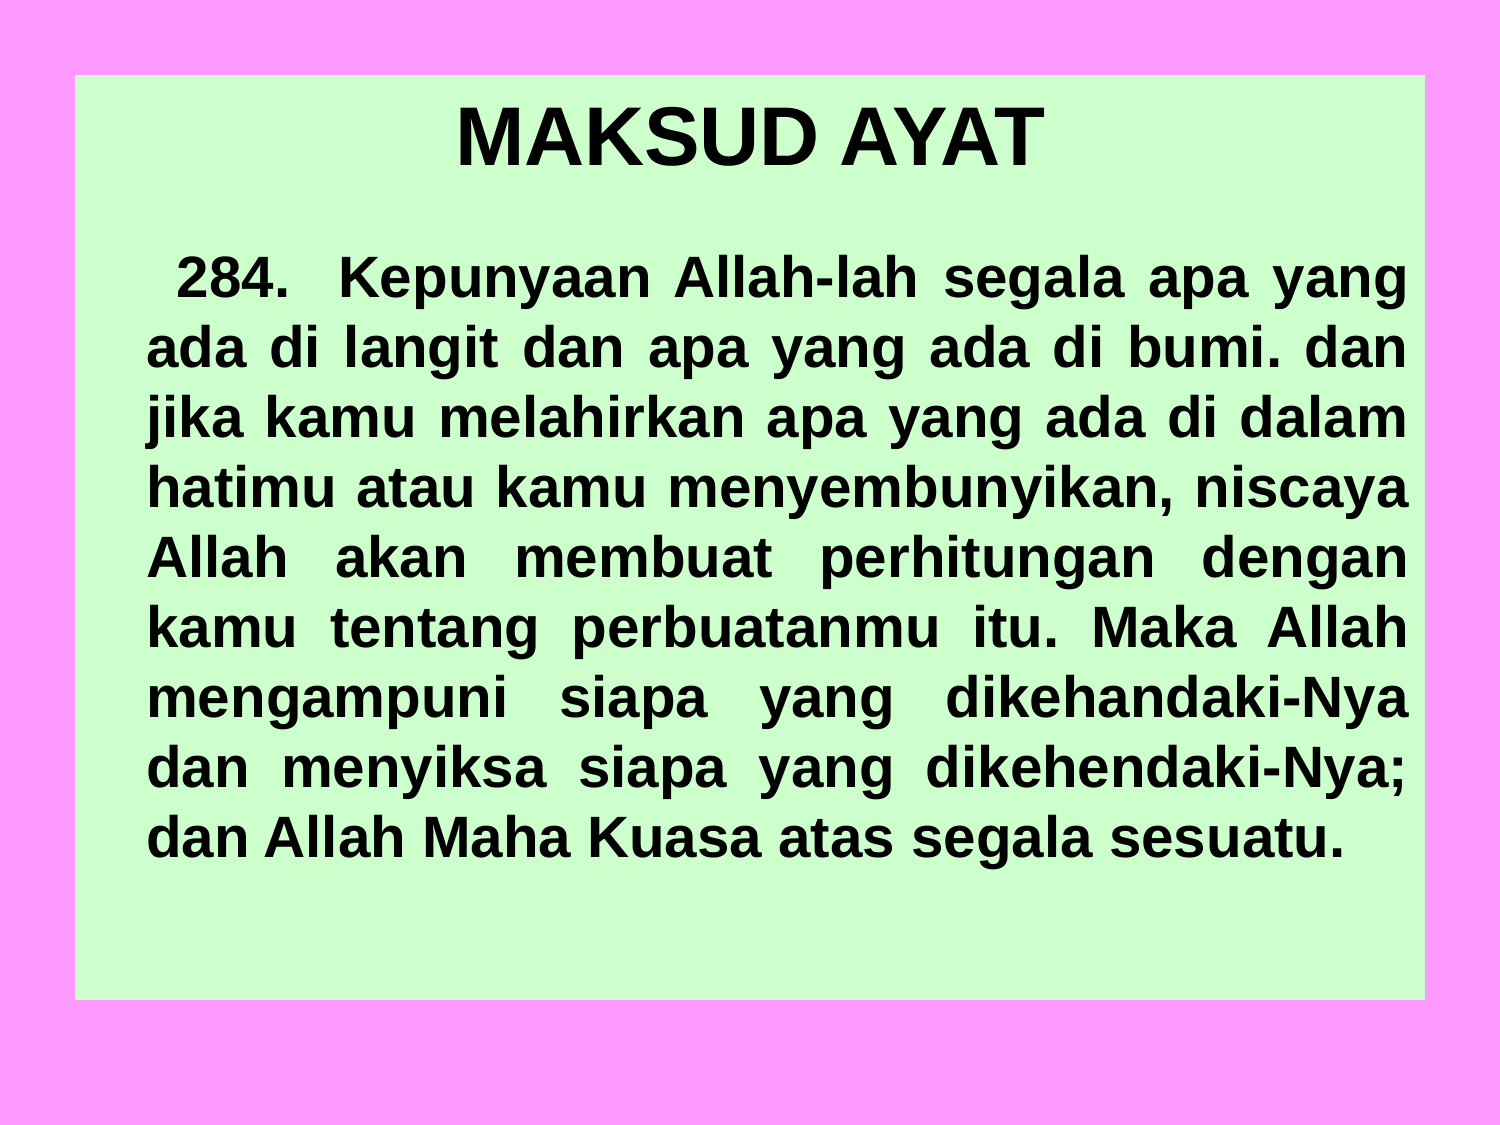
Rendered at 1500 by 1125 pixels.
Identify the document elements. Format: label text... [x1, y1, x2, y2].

list MAKSUD AYAT 284. Kepunyaan Allah-lah segala apa yang ada di langit dan apa yang ada di bumi. dan jika kamu melahirkan apa yang ada di dalam hatimu atau kamu menyembunyikan, niscaya Allah akan membuat perhitungan dengan kamu tentang perbuatanmu itu. Maka Allah mengampuni siapa yang dikehandaki-Nya dan menyiksa siapa yang dikehendaki-Nya; dan Allah Maha Kuasa atas segala sesuatu. [75, 75, 1425, 1000]
